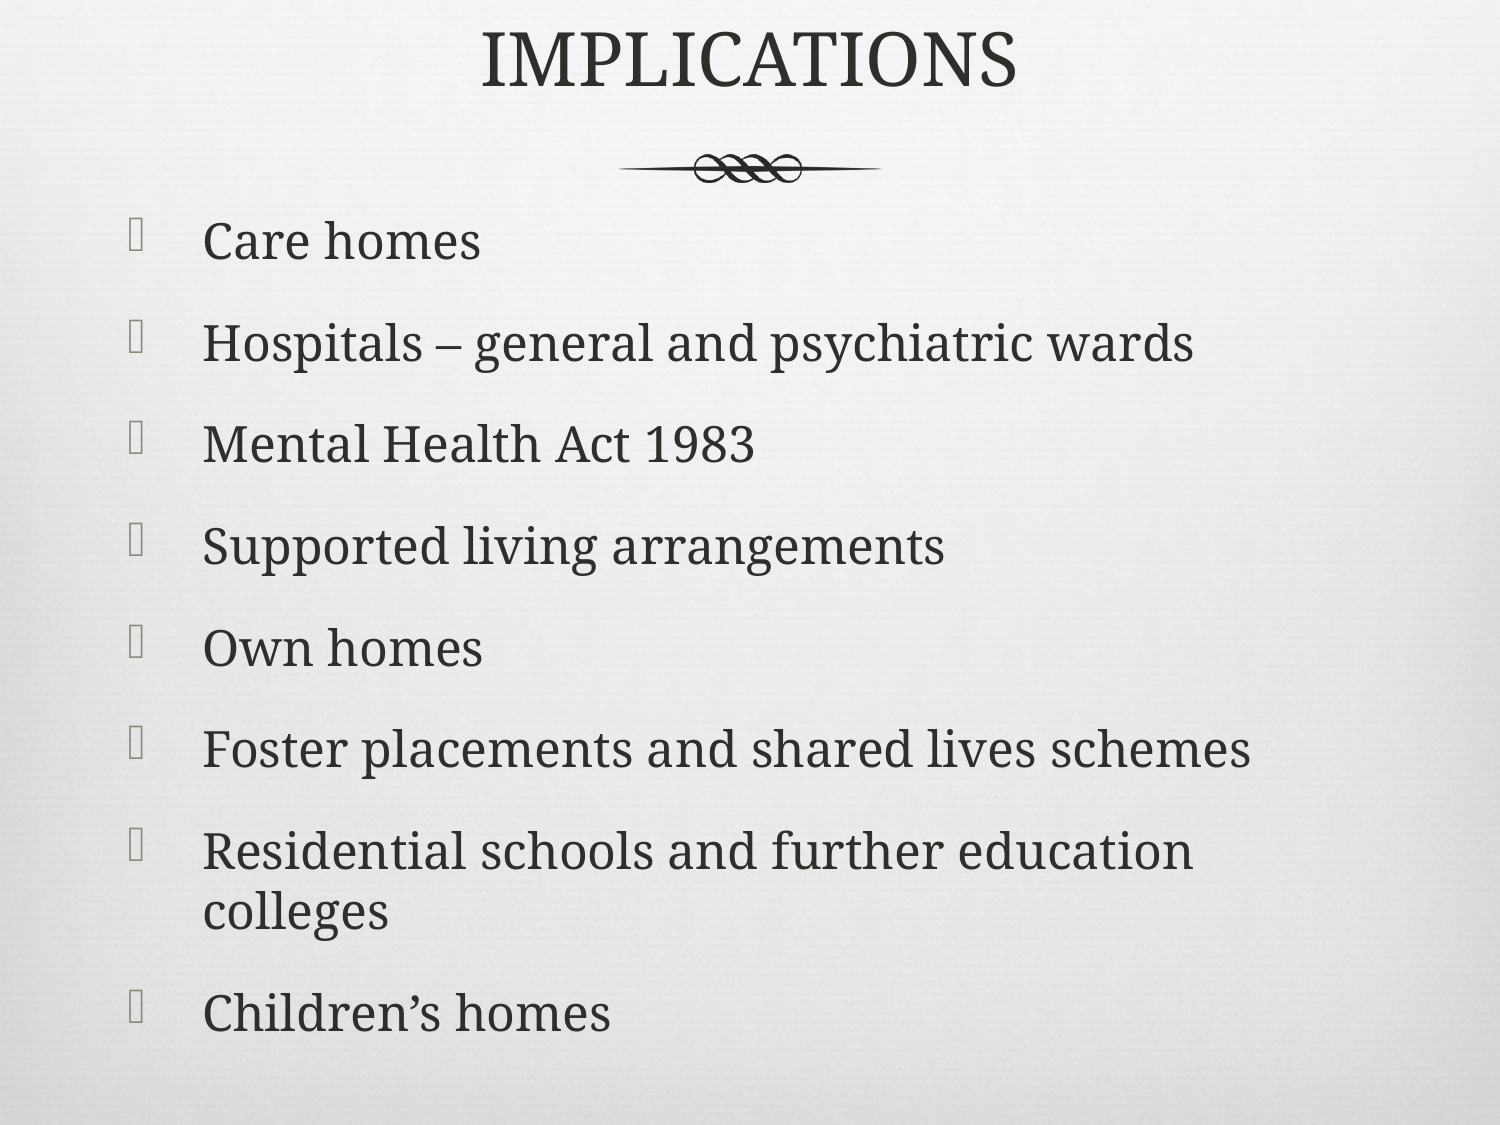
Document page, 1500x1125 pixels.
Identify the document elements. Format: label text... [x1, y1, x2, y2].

picture [615, 154, 885, 183]
title Implications [112, 0, 1388, 145]
list Care homes Hospitals – general and psychiatric wards Mental Health Act 1983 Supported living arrangements Own homes Foster placements and shared lives schemes Residential schools and further education colleges Children’s homes [112, 202, 1388, 1125]
